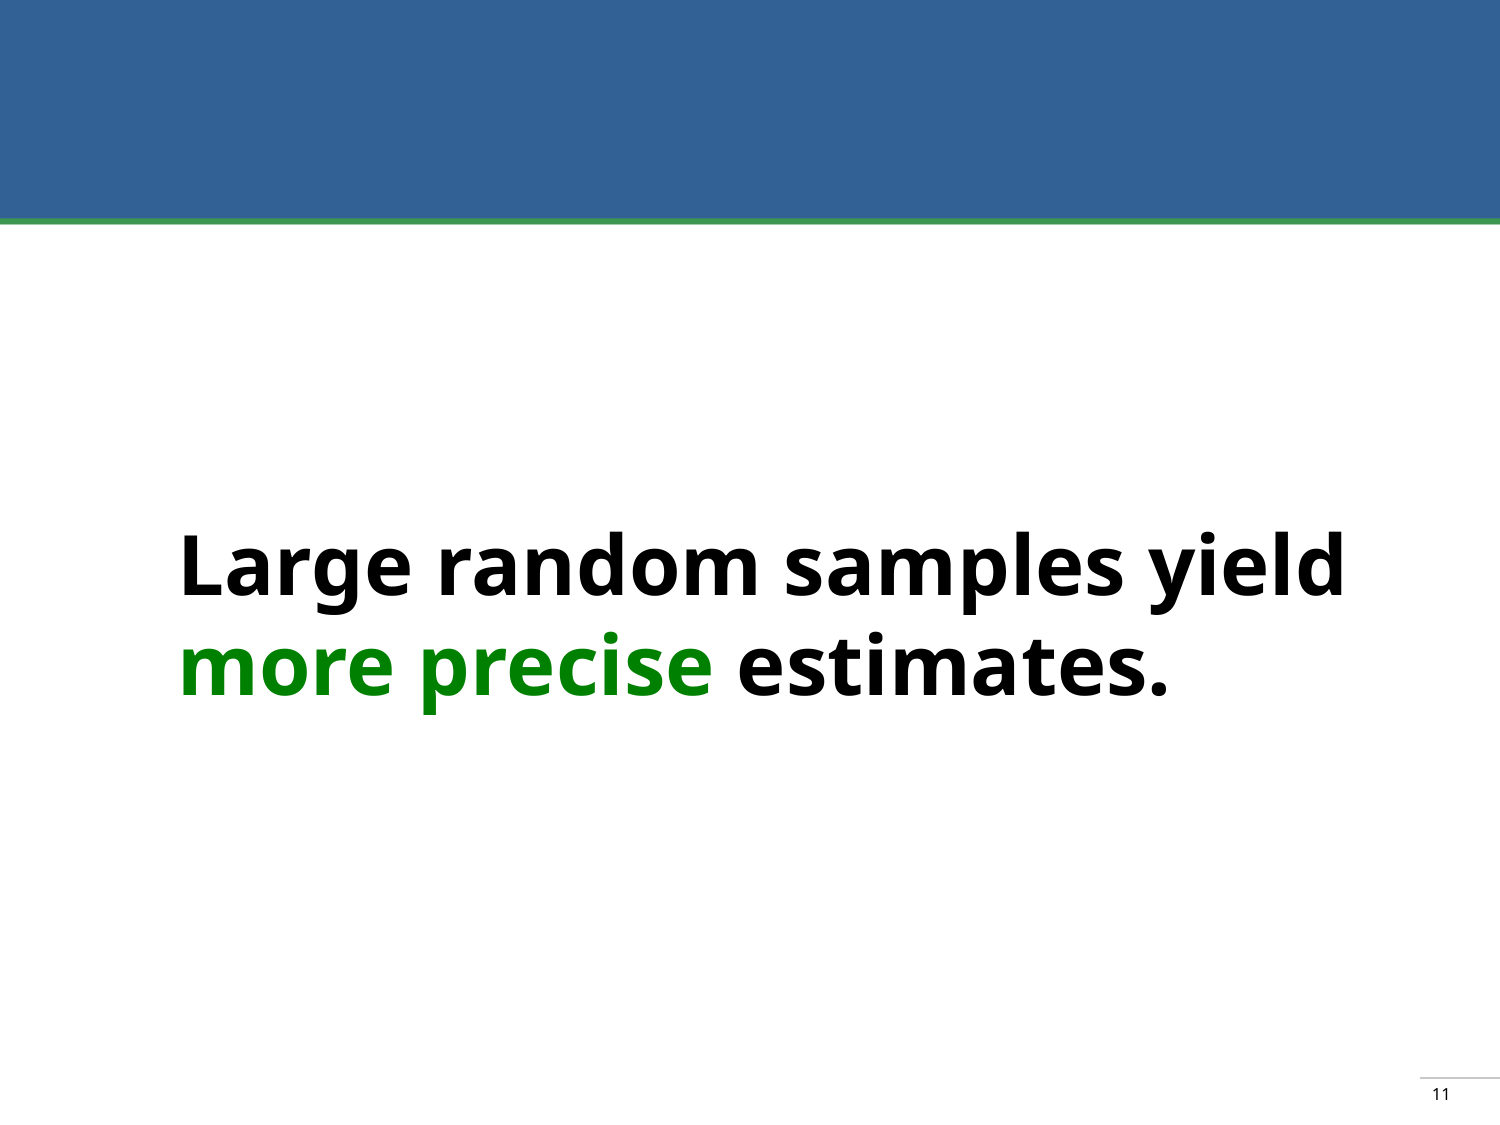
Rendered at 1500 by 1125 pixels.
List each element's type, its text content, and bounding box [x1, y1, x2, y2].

picture [0, 0, 1500, 1125]
text_box Large random samples yield more precise estimates. [87, 224, 1375, 1000]
slide_number 11 [1431, 1085, 1458, 1106]
